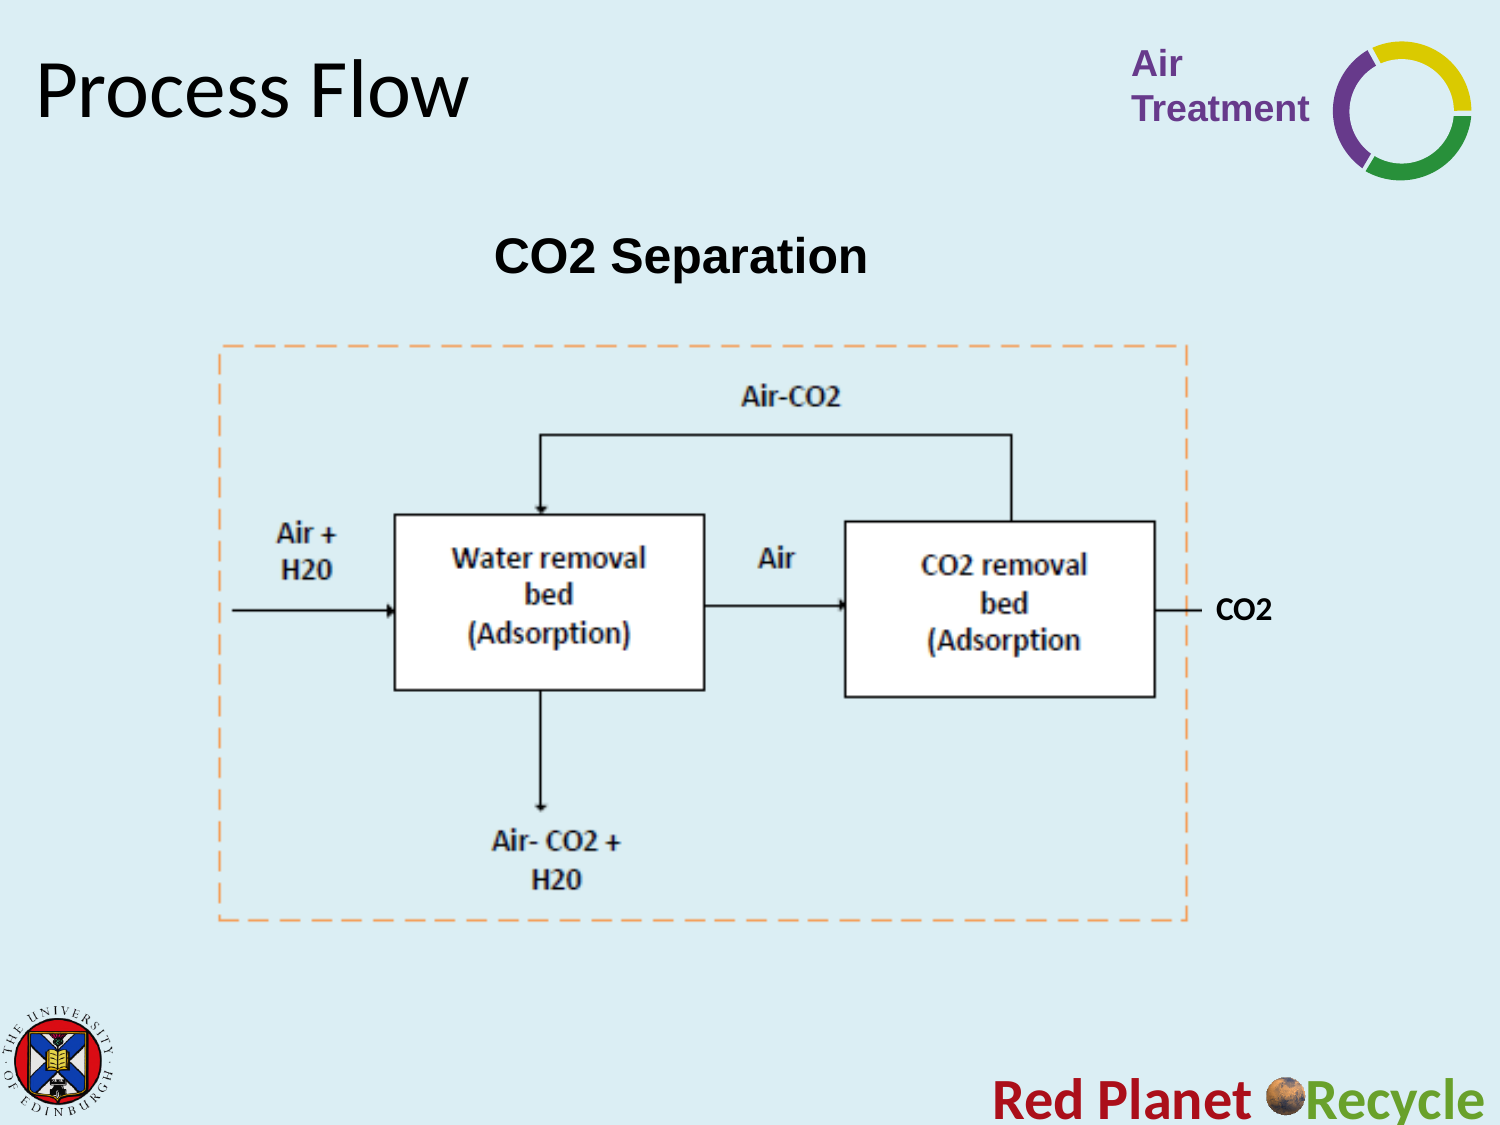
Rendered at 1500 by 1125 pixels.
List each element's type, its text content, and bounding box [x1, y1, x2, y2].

text_box CO2 [1206, 579, 1391, 635]
text_box CO2 Separation [478, 216, 991, 292]
text_box Process Flow [20, 27, 1450, 142]
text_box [1115, 30, 1482, 191]
picture [209, 341, 1202, 929]
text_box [2, 1005, 1500, 1125]
